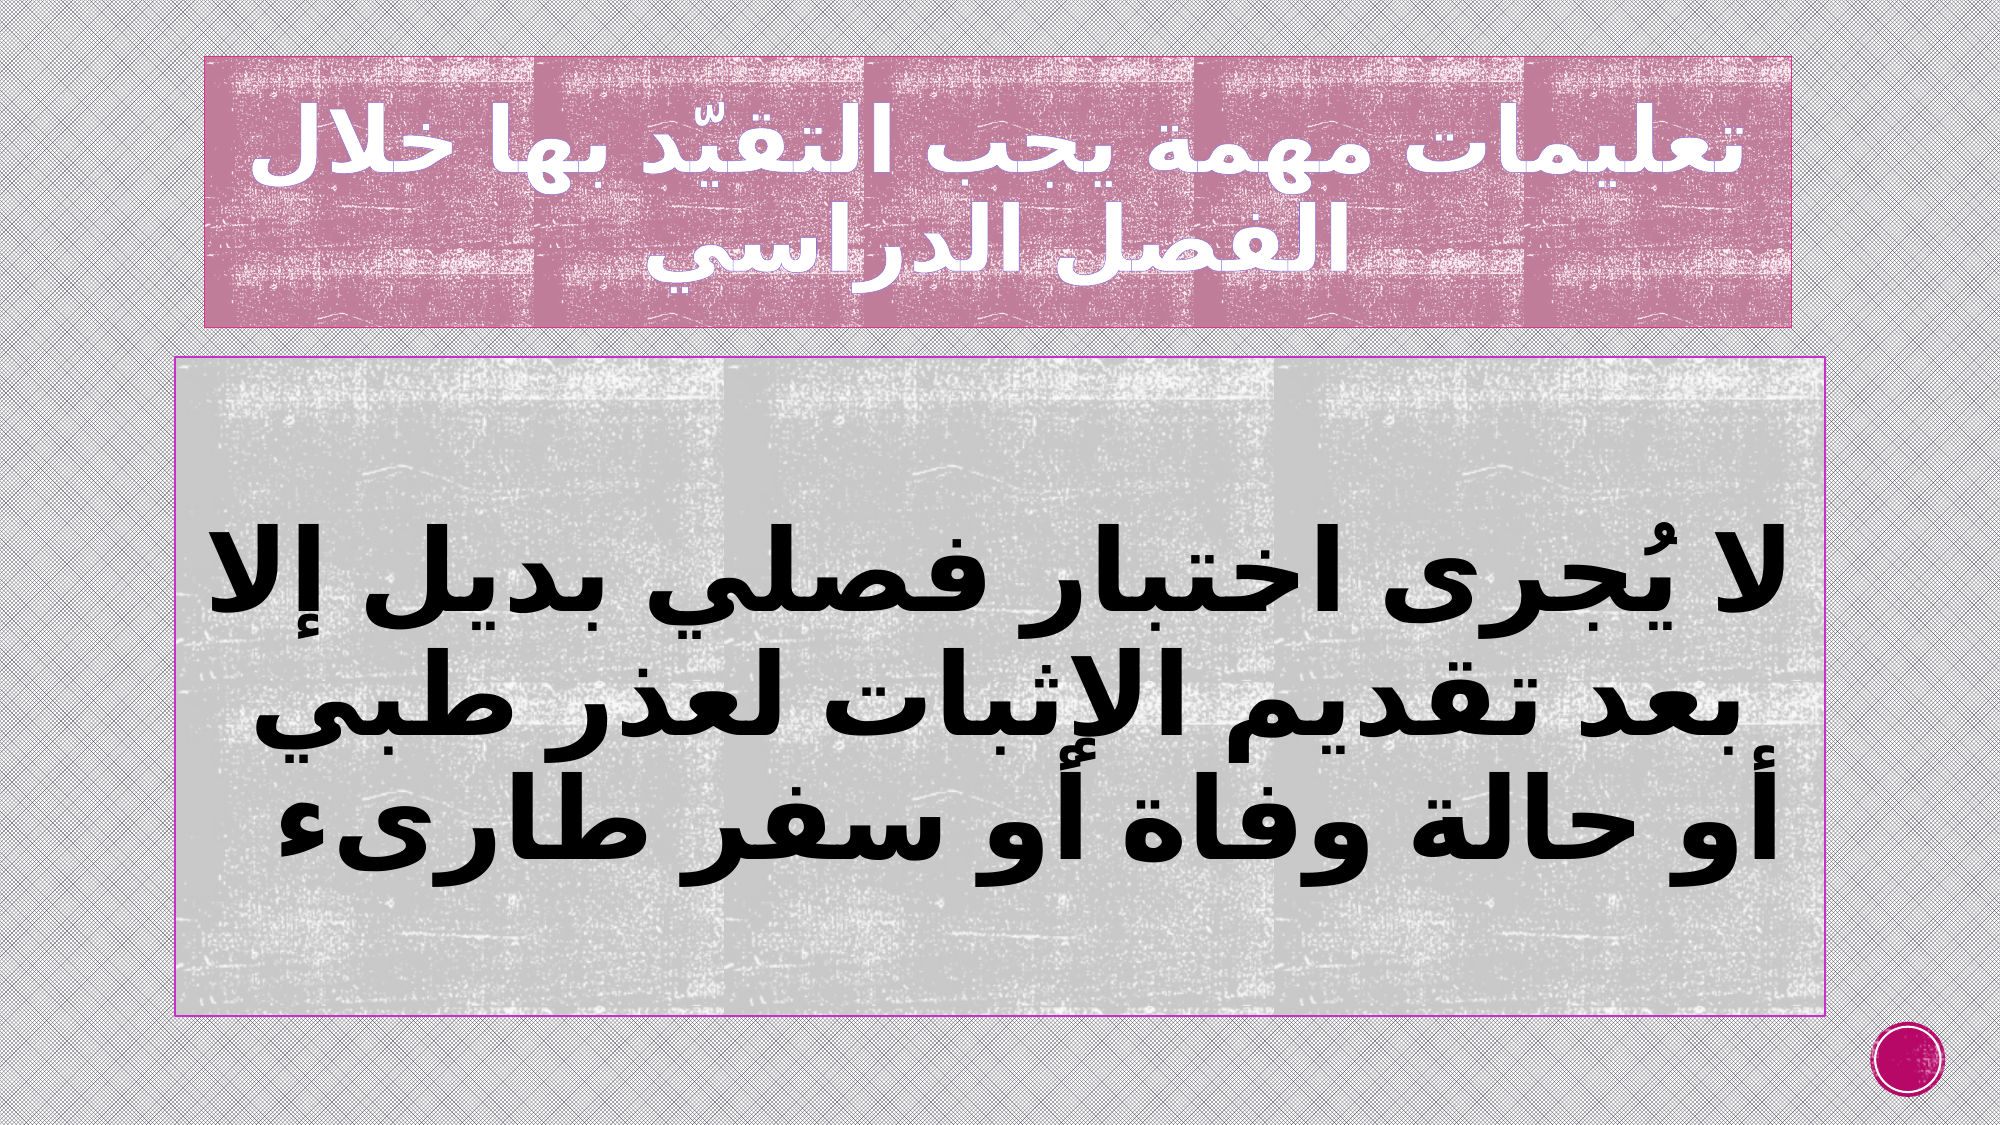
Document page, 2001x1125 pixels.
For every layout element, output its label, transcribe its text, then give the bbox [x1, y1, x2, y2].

list لا يُجرى اختبار فصلي بديل إلا بعد تقديم الإثبات لعذر طبي أو حالة وفاة أو سفر طارىء [174, 356, 1826, 1017]
title تعليمات مهمة يجب التقيّد بها خلال الفصل الدراسي [204, 56, 1792, 328]
